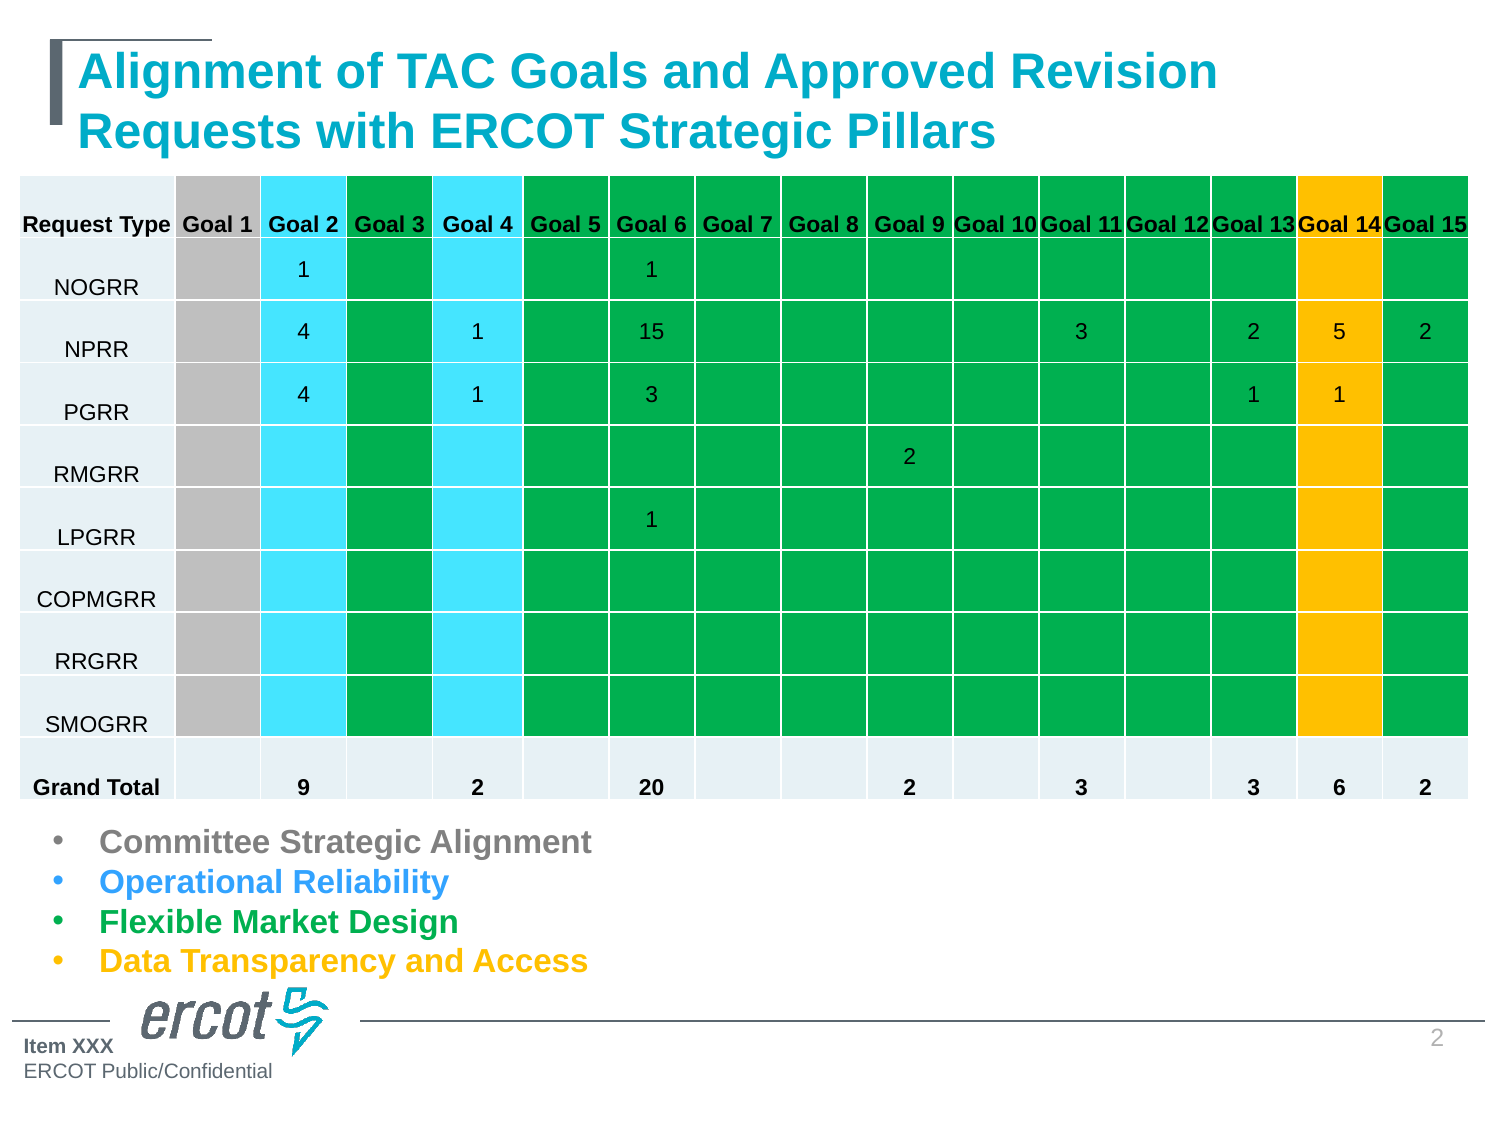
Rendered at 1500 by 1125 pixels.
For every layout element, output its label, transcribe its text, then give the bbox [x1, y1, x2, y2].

table_cell 1 [433, 301, 522, 362]
table_cell 2 [433, 738, 522, 799]
table_cell 1 [1298, 363, 1382, 424]
table_header Goal 15 [1383, 176, 1468, 237]
table_cell 3 [1040, 301, 1124, 362]
table_cell [868, 238, 952, 299]
slide_number 2 [1387, 1012, 1488, 1062]
table_cell [1126, 551, 1210, 611]
table_cell [782, 676, 866, 736]
table_header Goal 5 [524, 176, 608, 237]
table_cell [347, 613, 432, 674]
table_cell [1126, 676, 1210, 736]
table_cell [868, 301, 952, 362]
table_cell LPGRR [20, 488, 174, 549]
table_cell [1040, 488, 1124, 549]
table_cell [347, 488, 432, 549]
table_cell [782, 363, 866, 424]
table_cell [1126, 301, 1210, 362]
table_cell [868, 613, 952, 674]
table_cell [954, 238, 1038, 299]
table_header Goal 11 [1040, 176, 1124, 237]
table_cell [347, 238, 432, 299]
table_cell 2 [1212, 301, 1296, 362]
table_cell [1126, 488, 1210, 549]
table_cell Grand Total [20, 738, 174, 799]
table_cell [782, 613, 866, 674]
table_cell [1298, 426, 1382, 486]
table_cell [1383, 613, 1468, 674]
title Alignment of TAC Goals and Approved Revision Requests with ERCOT Strategic Pillars [62, 31, 1451, 125]
table_cell [610, 551, 694, 611]
table_cell [524, 676, 608, 736]
table_cell 9 [261, 738, 346, 799]
table_cell [1212, 426, 1296, 486]
table_header Goal 8 [782, 176, 866, 237]
table_cell NPRR [20, 301, 174, 362]
table_cell [1040, 426, 1124, 486]
table_cell [954, 301, 1038, 362]
table_cell [782, 738, 866, 799]
table_cell [1298, 613, 1382, 674]
table_cell [1383, 551, 1468, 611]
table_header Goal 13 [1212, 176, 1296, 237]
table_cell [524, 488, 608, 549]
table_cell [610, 676, 694, 736]
table_cell [1298, 551, 1382, 611]
table_cell [524, 613, 608, 674]
table_cell [1383, 488, 1468, 549]
table_cell [868, 363, 952, 424]
table_cell [782, 238, 866, 299]
table_cell [1126, 238, 1210, 299]
table_cell [1040, 363, 1124, 424]
table_cell [1040, 613, 1124, 674]
table_cell [1298, 238, 1382, 299]
table_cell [1383, 676, 1468, 736]
table_cell 2 [868, 738, 952, 799]
table_cell [1212, 551, 1296, 611]
table_cell [176, 301, 260, 362]
table_cell [347, 363, 432, 424]
table_cell 1 [1212, 363, 1296, 424]
table_cell [868, 551, 952, 611]
table_cell 3 [1212, 738, 1296, 799]
table_header Goal 2 [261, 176, 346, 237]
table_cell [1383, 426, 1468, 486]
table_header Goal 1 [176, 176, 260, 237]
table_header Goal 4 [433, 176, 522, 237]
table_cell [1298, 676, 1382, 736]
table_cell [1383, 363, 1468, 424]
table_cell [433, 238, 522, 299]
table_header Goal 3 [347, 176, 432, 237]
table_cell 2 [868, 426, 952, 486]
table_cell 3 [610, 363, 694, 424]
table_cell RRGRR [20, 613, 174, 674]
table_cell [954, 613, 1038, 674]
table_cell [782, 551, 866, 611]
table_cell [1040, 676, 1124, 736]
table_cell [1212, 613, 1296, 674]
table_cell [1383, 238, 1468, 299]
table_cell 1 [433, 363, 522, 424]
table_header Request Type [20, 176, 174, 237]
table_header Goal 9 [868, 176, 952, 237]
table_cell 3 [1040, 738, 1124, 799]
table_cell [696, 301, 780, 362]
table_cell [176, 676, 260, 736]
table_cell [610, 613, 694, 674]
table_cell [1040, 238, 1124, 299]
table_cell [347, 301, 432, 362]
table_cell [696, 488, 780, 549]
table_cell [524, 551, 608, 611]
table_cell [1126, 363, 1210, 424]
table_cell [696, 551, 780, 611]
table_cell [261, 488, 346, 549]
table_cell [954, 551, 1038, 611]
table_cell SMOGRR [20, 676, 174, 736]
table_cell [261, 551, 346, 611]
table_cell [696, 613, 780, 674]
table_cell [261, 613, 346, 674]
table_cell [1040, 551, 1124, 611]
table_cell [433, 613, 522, 674]
table_cell NOGRR [20, 238, 174, 299]
table_cell [1212, 488, 1296, 549]
table_cell [696, 363, 780, 424]
table_cell [954, 676, 1038, 736]
table_cell [868, 488, 952, 549]
table_cell 1 [610, 238, 694, 299]
table_cell [1126, 426, 1210, 486]
table_cell [868, 676, 952, 736]
table_cell [176, 426, 260, 486]
table_cell [696, 676, 780, 736]
table_cell [347, 738, 432, 799]
table_cell PGRR [20, 363, 174, 424]
table_cell [433, 488, 522, 549]
table_cell [954, 426, 1038, 486]
table_cell [433, 551, 522, 611]
table_header Goal 6 [610, 176, 694, 237]
table_cell [347, 676, 432, 736]
table_cell [176, 238, 260, 299]
table_cell [261, 676, 346, 736]
table_cell 2 [1383, 301, 1468, 362]
table_cell [524, 363, 608, 424]
table_cell [176, 363, 260, 424]
table_cell [176, 488, 260, 549]
table_cell [176, 551, 260, 611]
table_cell [347, 426, 432, 486]
table_cell [782, 426, 866, 486]
table_cell [1126, 613, 1210, 674]
picture [137, 987, 332, 1059]
table_cell [696, 738, 780, 799]
text_box Committee Strategic Alignment Operational Reliability Flexible Market Design Data Transparency and Access [0, 772, 1375, 987]
table_cell [524, 301, 608, 362]
table_cell [954, 738, 1038, 799]
table_cell [261, 426, 346, 486]
table_cell [696, 426, 780, 486]
table_cell 5 [1298, 301, 1382, 362]
table_cell RMGRR [20, 426, 174, 486]
table_cell 4 [261, 363, 346, 424]
table_cell 15 [610, 301, 694, 362]
table_cell 20 [610, 738, 694, 799]
table_cell [1126, 738, 1210, 799]
table_cell [954, 363, 1038, 424]
table_cell [524, 238, 608, 299]
table_cell [610, 426, 694, 486]
table_cell 1 [261, 238, 346, 299]
table_header Goal 10 [954, 176, 1038, 237]
table_cell [433, 426, 522, 486]
table_cell [782, 301, 866, 362]
table_cell [696, 238, 780, 299]
table_cell [1212, 238, 1296, 299]
table_cell 2 [1383, 738, 1468, 799]
table_cell [176, 738, 260, 799]
table_header Goal 14 [1298, 176, 1382, 237]
table_cell [1298, 488, 1382, 549]
table_cell 6 [1298, 738, 1382, 799]
table_cell [1212, 676, 1296, 736]
table_cell 4 [261, 301, 346, 362]
table_cell COPMGRR [20, 551, 174, 611]
table_cell [176, 613, 260, 674]
table_cell 1 [610, 488, 694, 549]
table_cell [433, 676, 522, 736]
table_cell [524, 738, 608, 799]
table_cell [782, 488, 866, 549]
table_cell [347, 551, 432, 611]
table_cell [524, 426, 608, 486]
table_cell [954, 488, 1038, 549]
table_header Goal 7 [696, 176, 780, 237]
table_header Goal 12 [1126, 176, 1210, 237]
